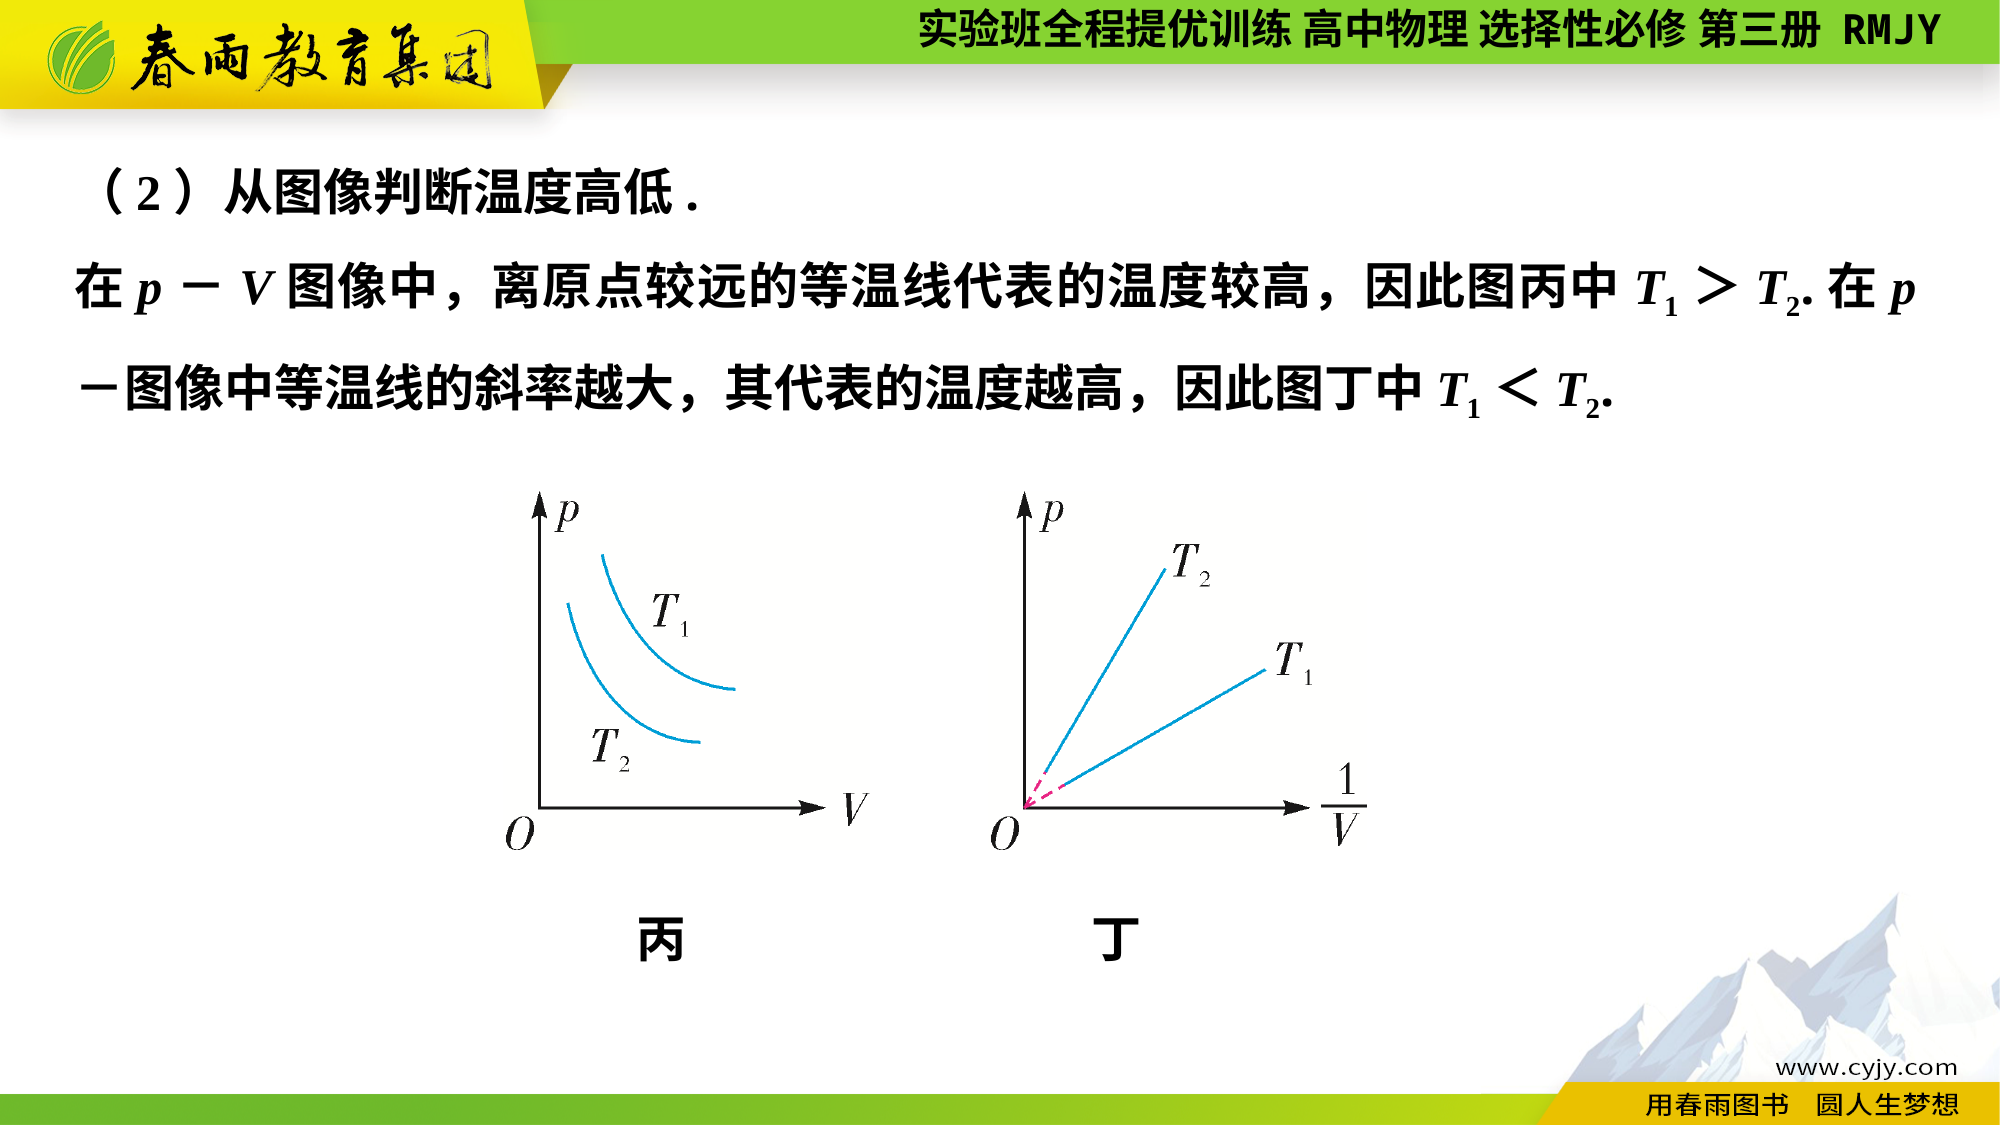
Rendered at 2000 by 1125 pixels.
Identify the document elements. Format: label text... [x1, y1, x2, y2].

picture [0, 0, 2000, 1125]
text_box 丙 丁 [621, 869, 1319, 975]
